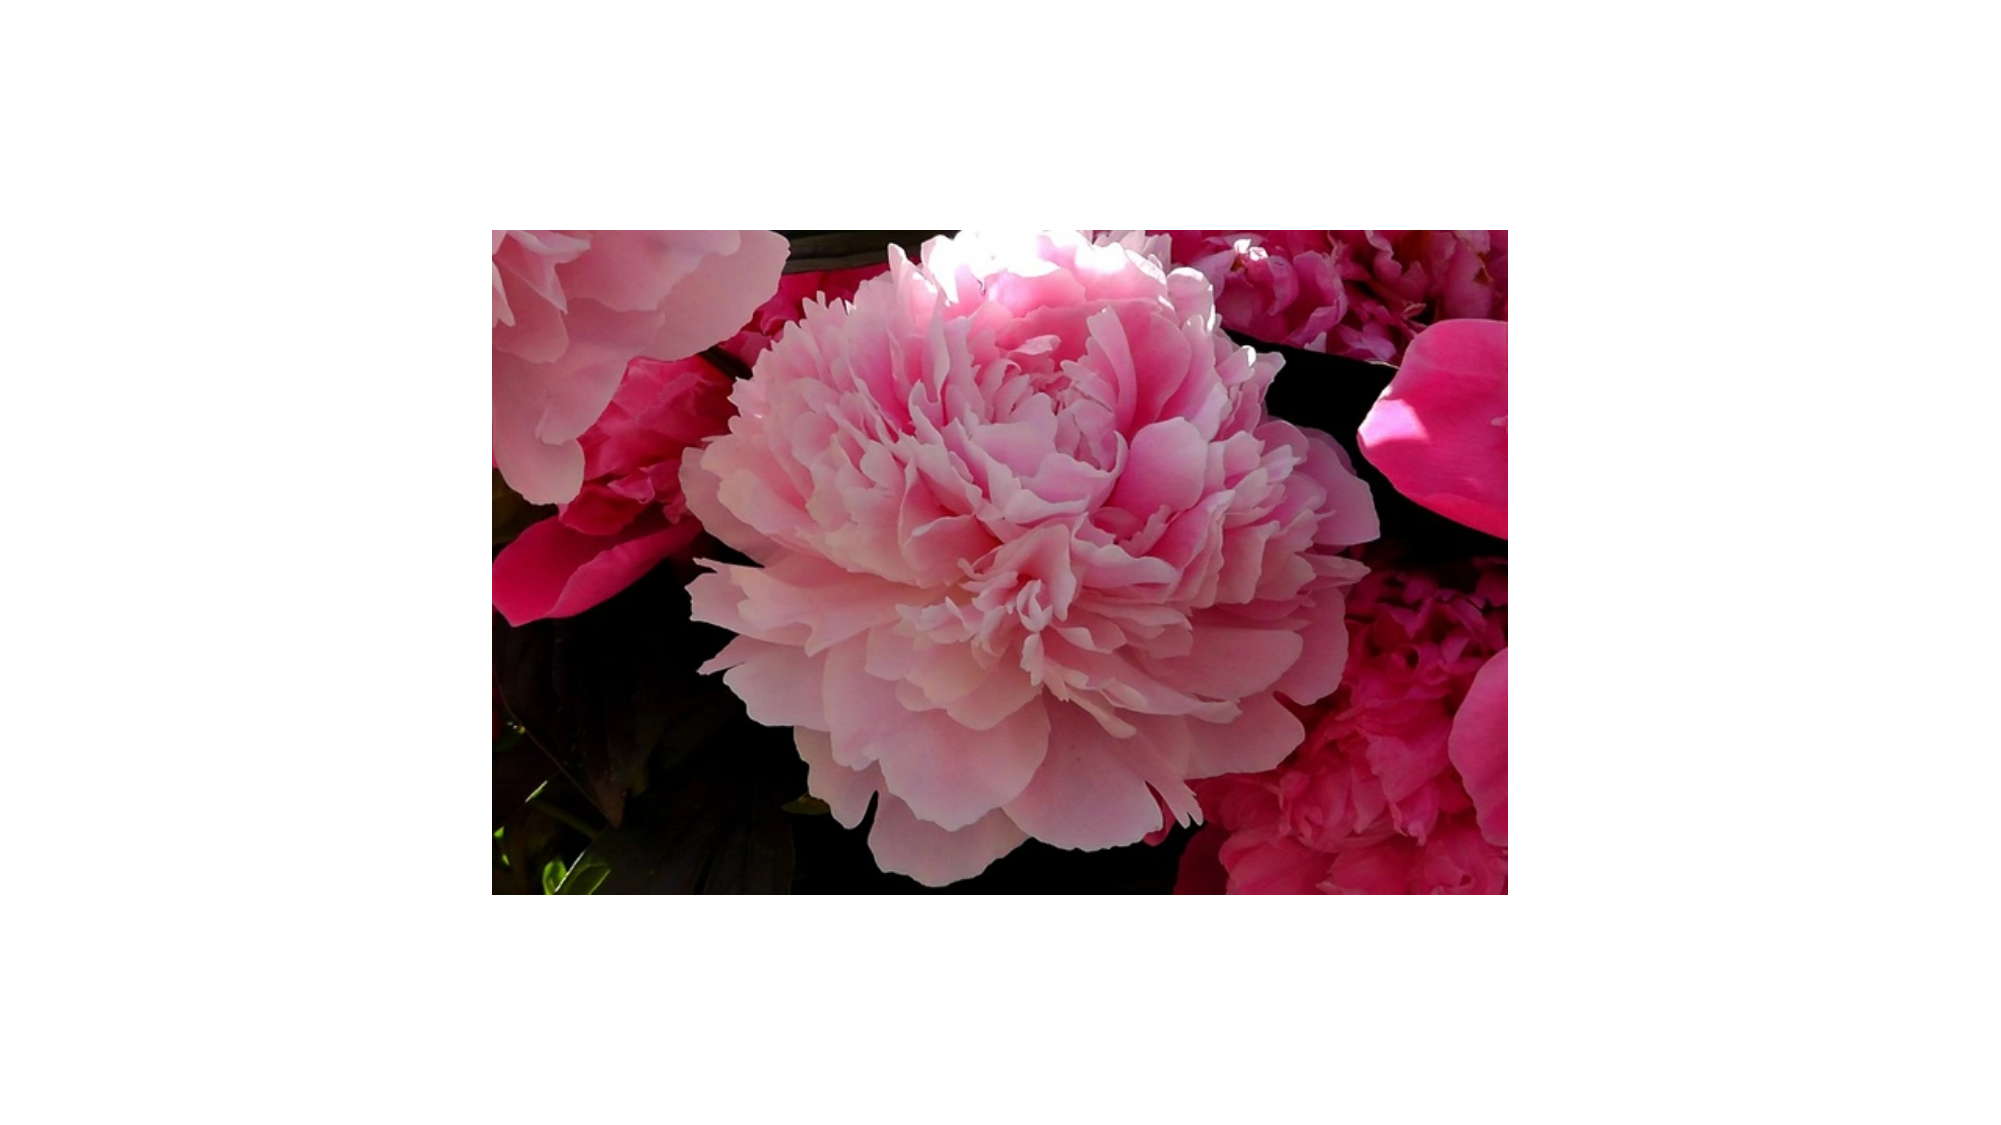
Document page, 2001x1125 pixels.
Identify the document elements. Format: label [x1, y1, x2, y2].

picture [492, 230, 1508, 895]
